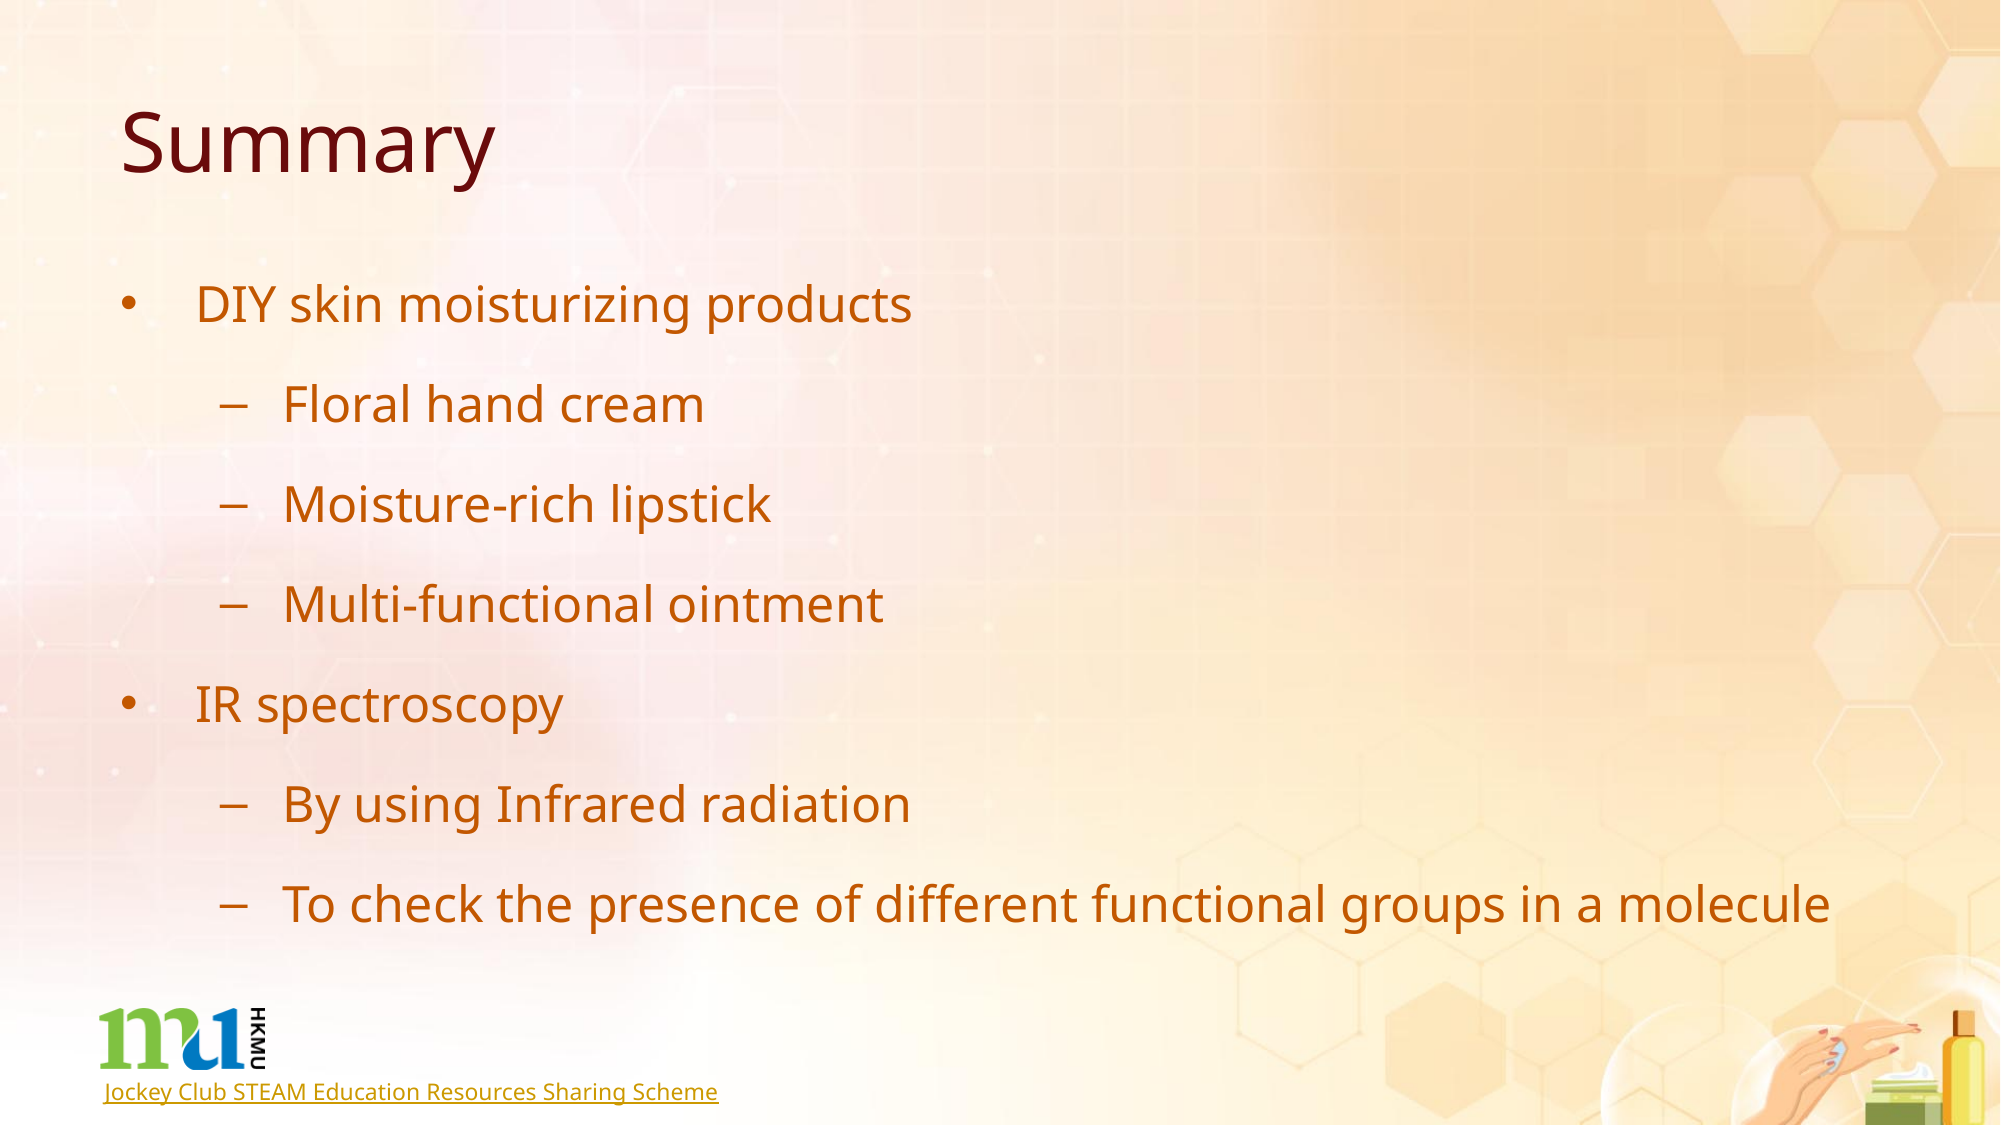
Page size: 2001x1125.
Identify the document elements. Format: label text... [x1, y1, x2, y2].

title Summary [99, 45, 1900, 232]
picture [0, 0, 2001, 1125]
list DIY skin moisturizing products Floral hand cream Moisture-rich lipstick Multi-functional ointment IR spectroscopy By using Infrared radiation To check the presence of different functional groups in a molecule [99, 232, 1900, 975]
